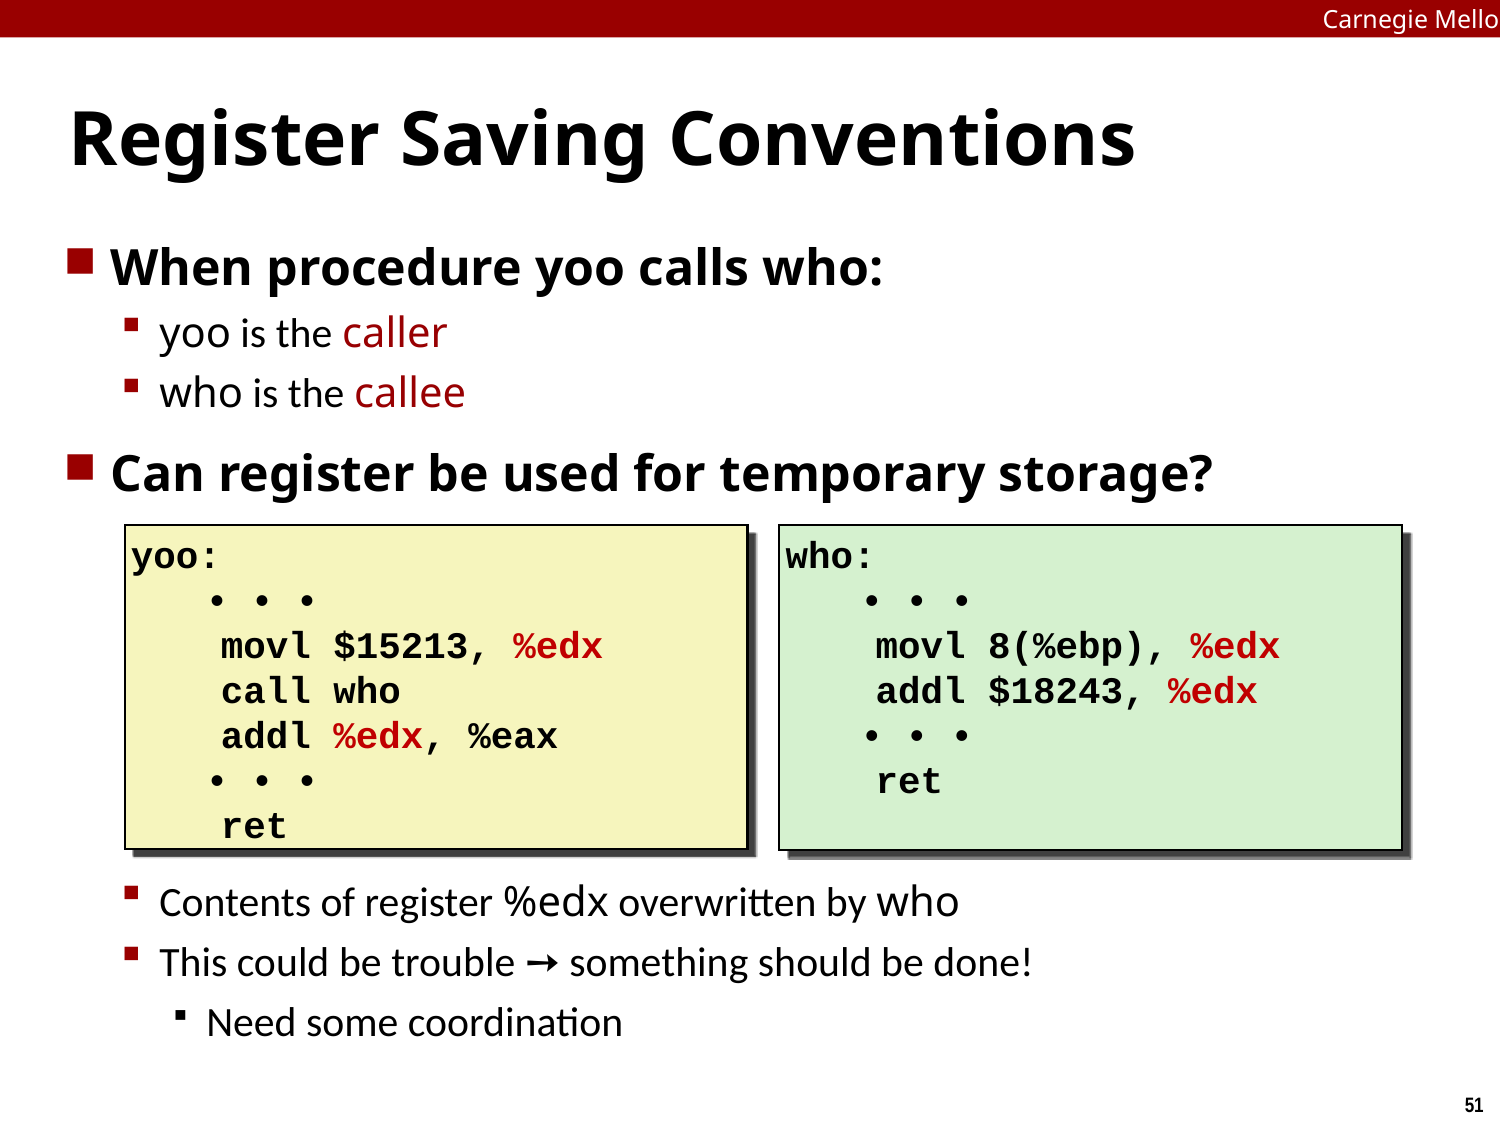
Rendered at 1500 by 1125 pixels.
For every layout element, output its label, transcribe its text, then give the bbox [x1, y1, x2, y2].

text_box Carnegie Mellon [1322, 3, 1500, 33]
text_box yoo: • • • movl $15213, %edx call who addl %edx, %eax • • • ret [124, 524, 748, 850]
text_box who: • • • movl 8(%ebp), %edx addl $18243, %edx • • • ret [779, 525, 1403, 850]
title Register Saving Conventions [62, 41, 1438, 228]
text_box [0, 0, 1500, 38]
list When procedure yoo calls who: yoo is the caller who is the callee Can register be used for temporary storage? Contents of register %edx overwritten by who This could be trouble ➙ something should be done! Need some coordination [62, 228, 1438, 1122]
